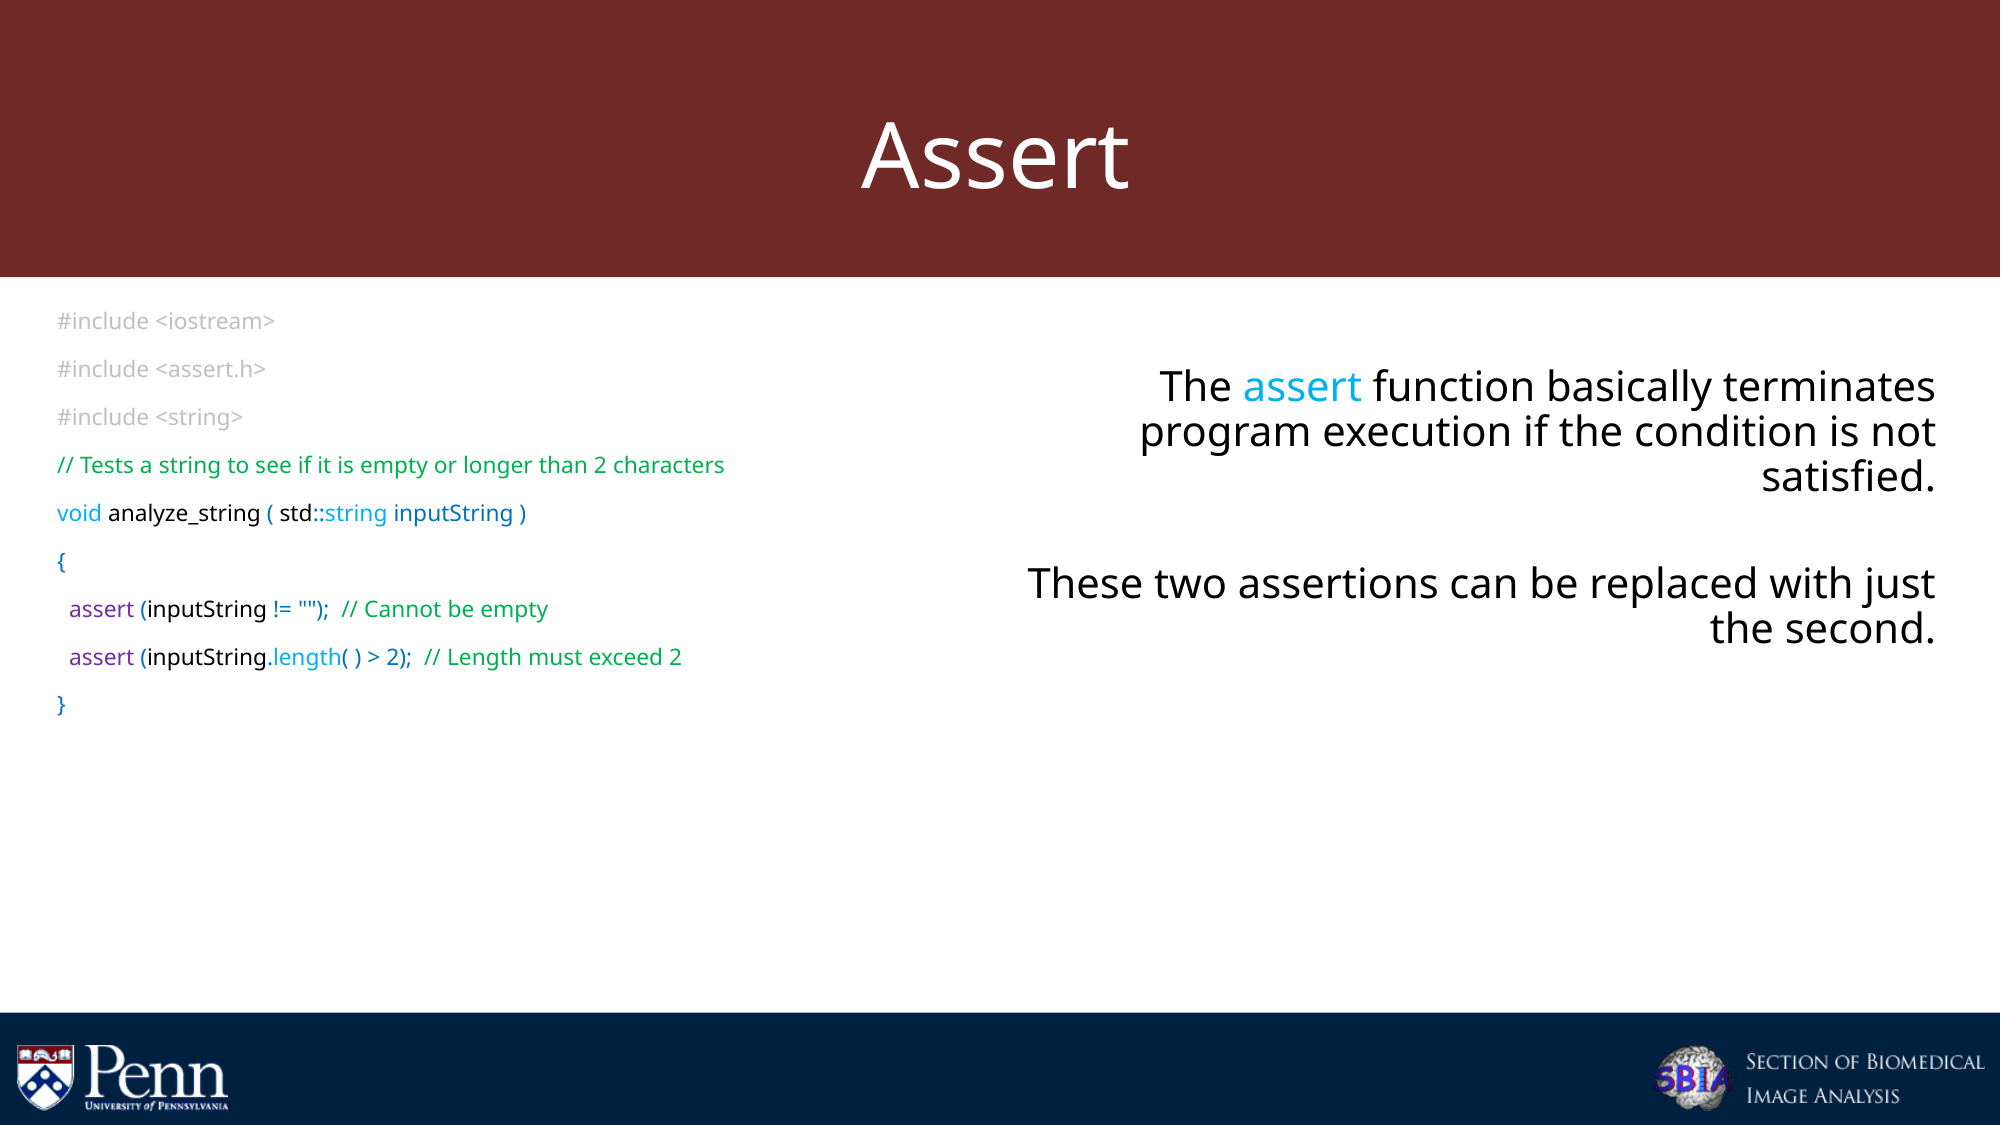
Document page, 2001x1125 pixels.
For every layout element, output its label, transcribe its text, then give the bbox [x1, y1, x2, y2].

list The assert function basically terminates program execution if the condition is not satisfied. These two assertions can be replaced with just the second. [1012, 299, 1952, 1014]
list #include <iostream> #include <assert.h> #include <string> // Tests a string to see if it is empty or longer than 2 characters void analyze_string ( std::string inputString ) { assert (inputString != ""); // Cannot be empty assert (inputString.length( ) > 2); // Length must exceed 2 } asdasfaf [42, 299, 988, 1014]
title Assert [42, 43, 1952, 275]
picture [17, 1045, 228, 1111]
picture [1652, 1044, 1985, 1112]
